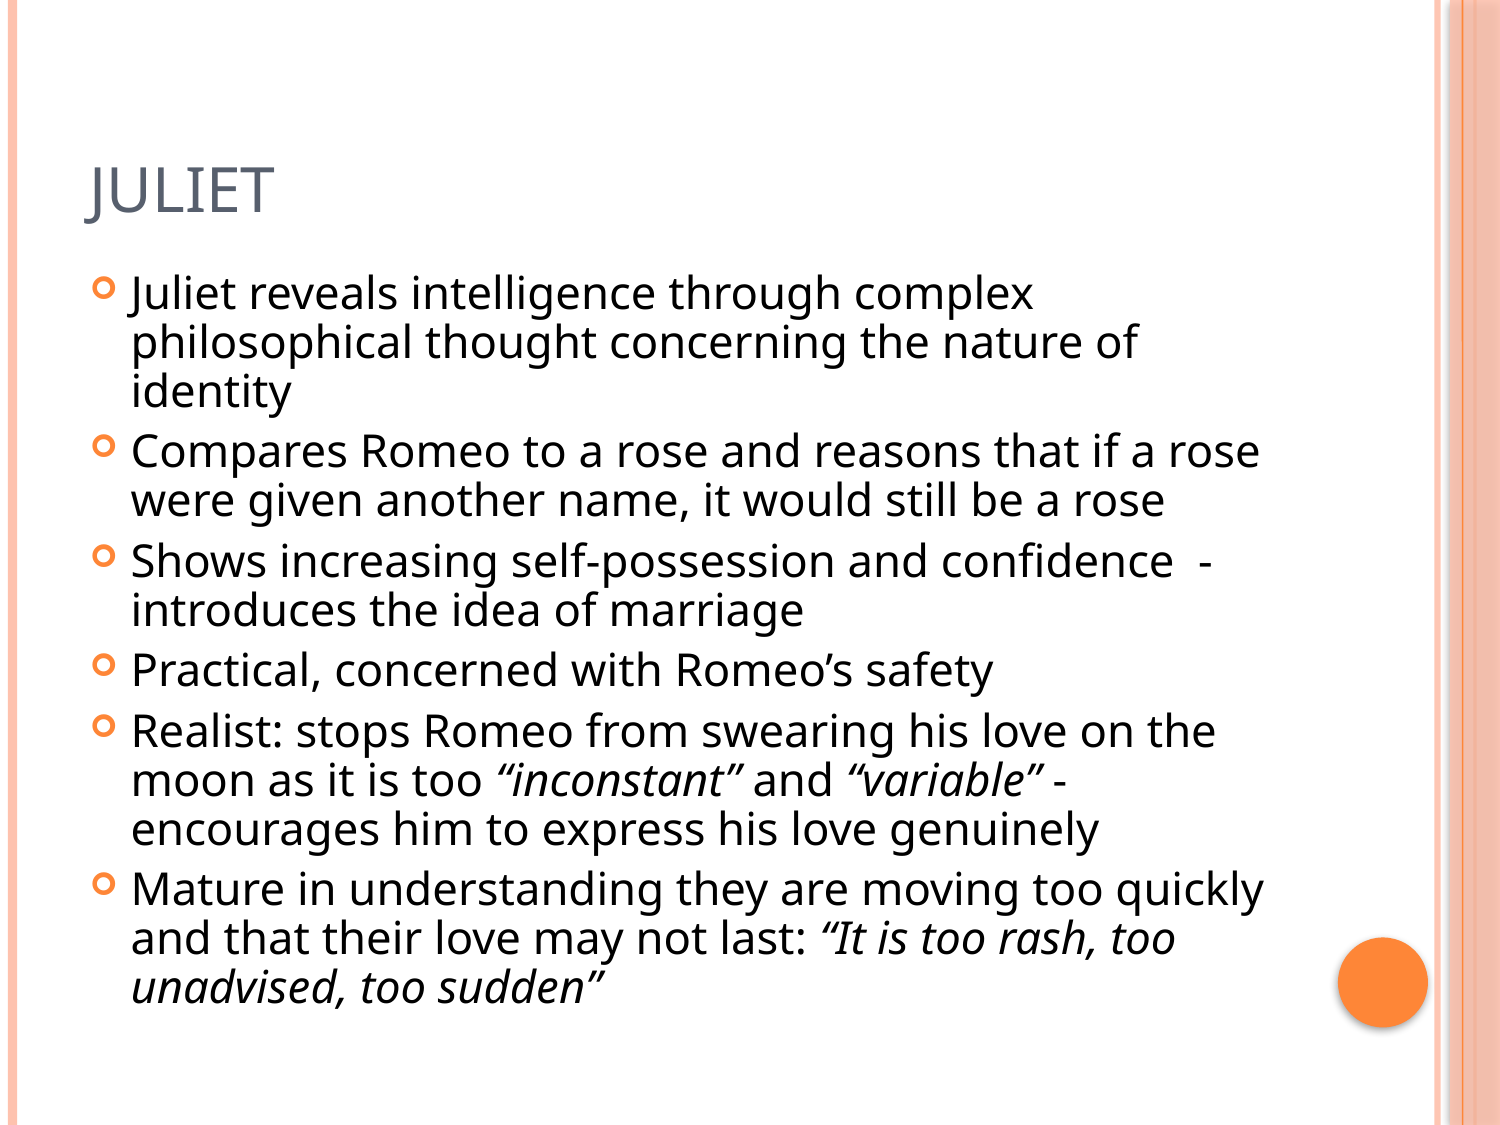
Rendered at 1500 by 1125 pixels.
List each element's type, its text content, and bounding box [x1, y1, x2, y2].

title Juliet [75, 45, 1300, 233]
list Juliet reveals intelligence through complex philosophical thought concerning the nature of identity Compares Romeo to a rose and reasons that if a rose were given another name, it would still be a rose Shows increasing self-possession and confidence - introduces the idea of marriage Practical, concerned with Romeo’s safety Realist: stops Romeo from swearing his love on the moon as it is too “inconstant” and “variable” - encourages him to express his love genuinely Mature in understanding they are moving too quickly and that their love may not last: “It is too rash, too unadvised, too sudden” [75, 262, 1300, 1062]
